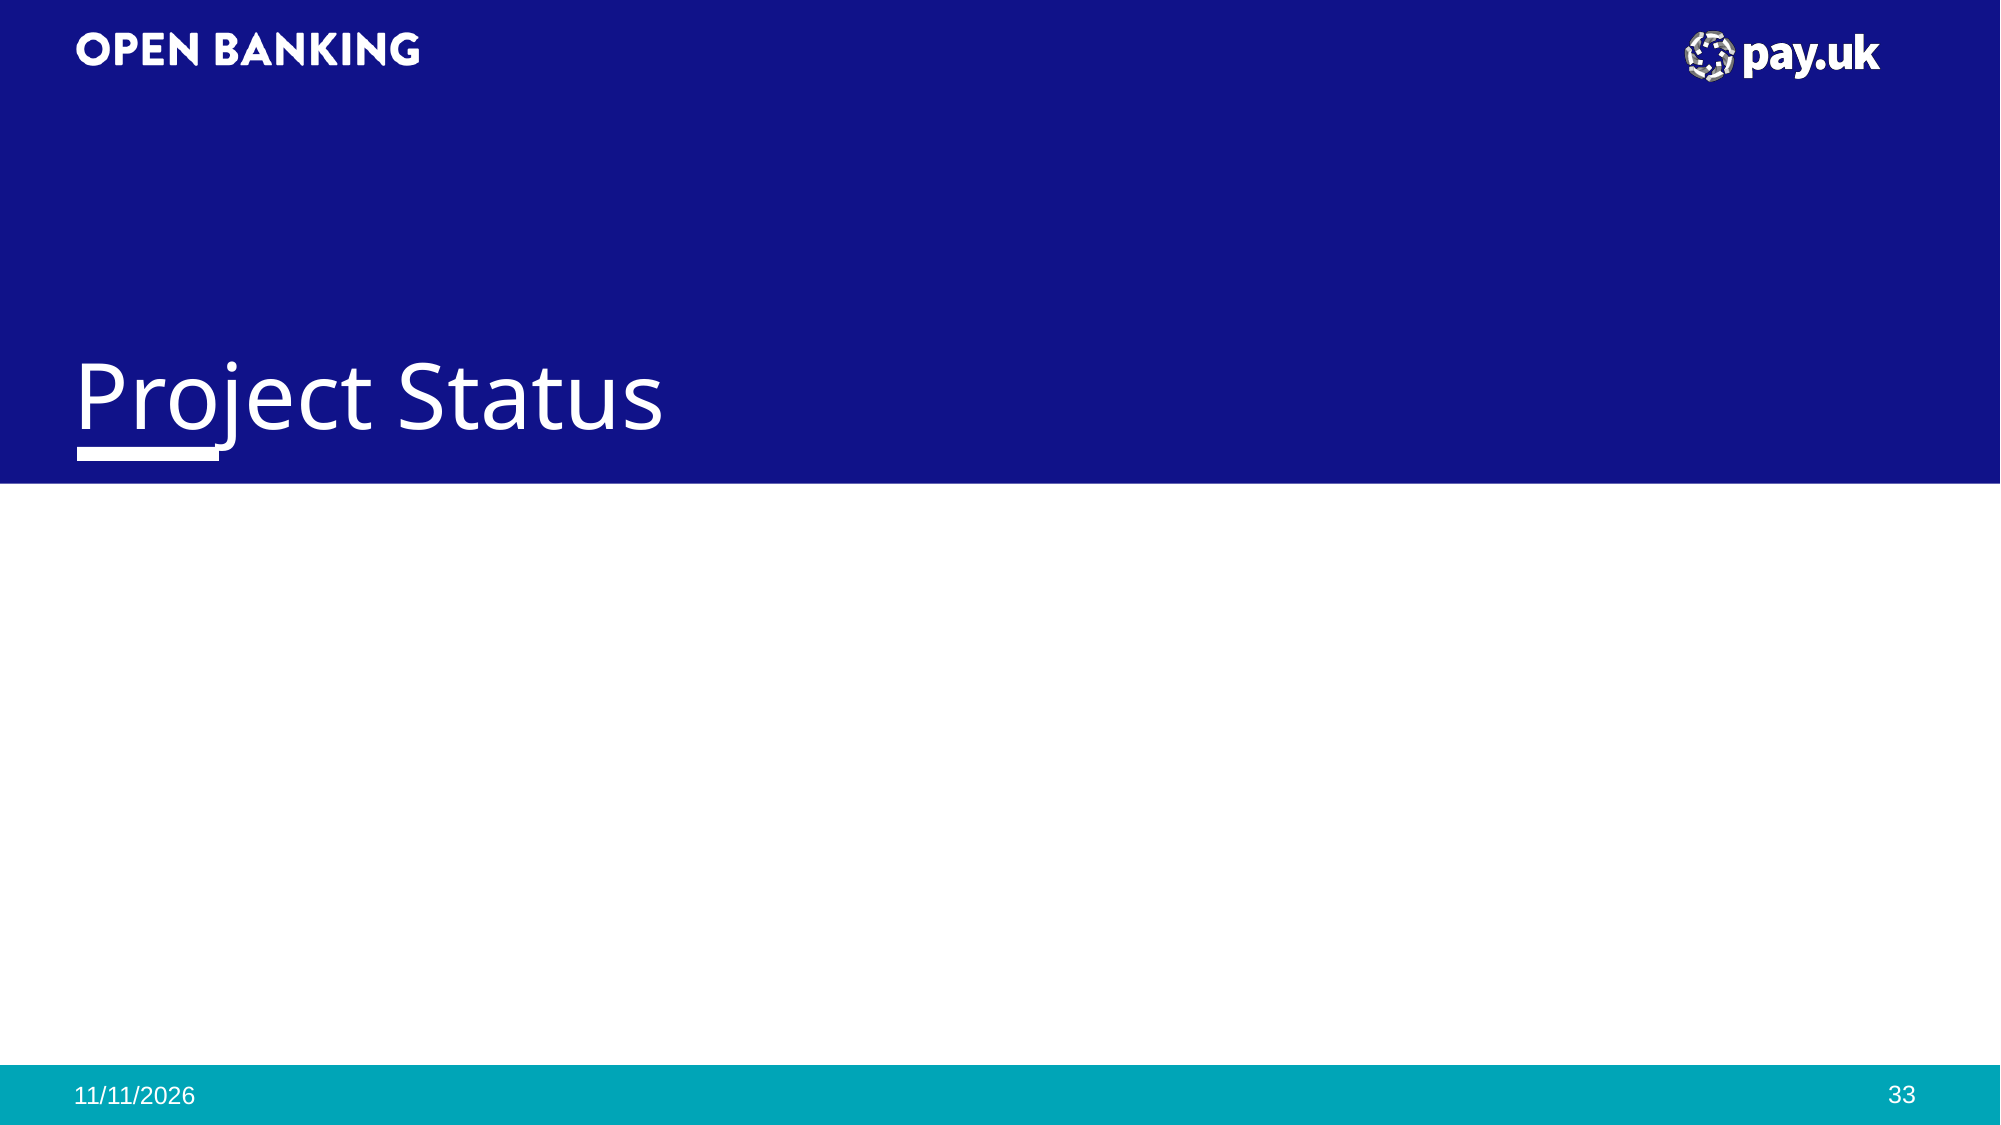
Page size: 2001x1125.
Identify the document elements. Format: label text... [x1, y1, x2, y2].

picture [1677, 19, 1887, 87]
picture [43, 0, 452, 97]
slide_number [59, 1065, 509, 1125]
slide_number 33 [1412, 1064, 1932, 1124]
title Project Status [59, 163, 1720, 455]
footer [662, 1064, 1338, 1124]
